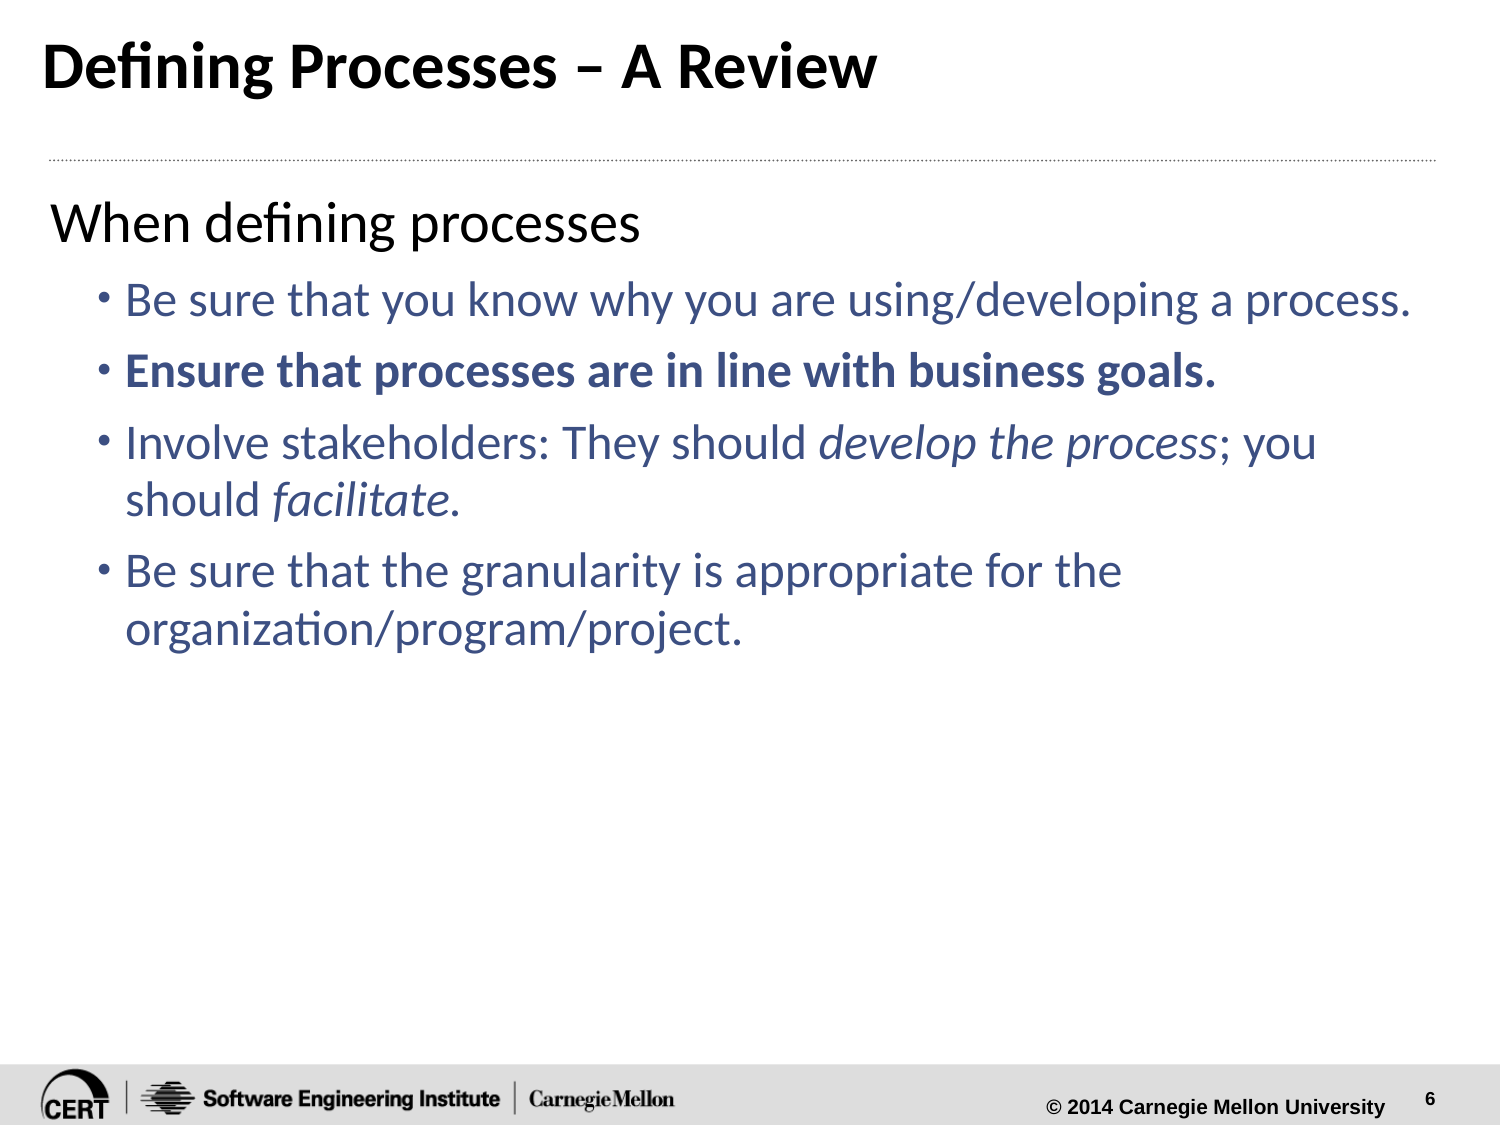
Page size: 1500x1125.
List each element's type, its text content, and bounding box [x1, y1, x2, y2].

list When defining processes Be sure that you know why you are using/developing a process. Ensure that processes are in line with business goals. Involve stakeholders: They should develop the process; you should facilitate. Be sure that the granularity is appropriate for the organization/program/project. [49, 187, 1438, 1001]
picture [24, 1065, 688, 1125]
title Defining Processes – A Review [42, 37, 1434, 155]
